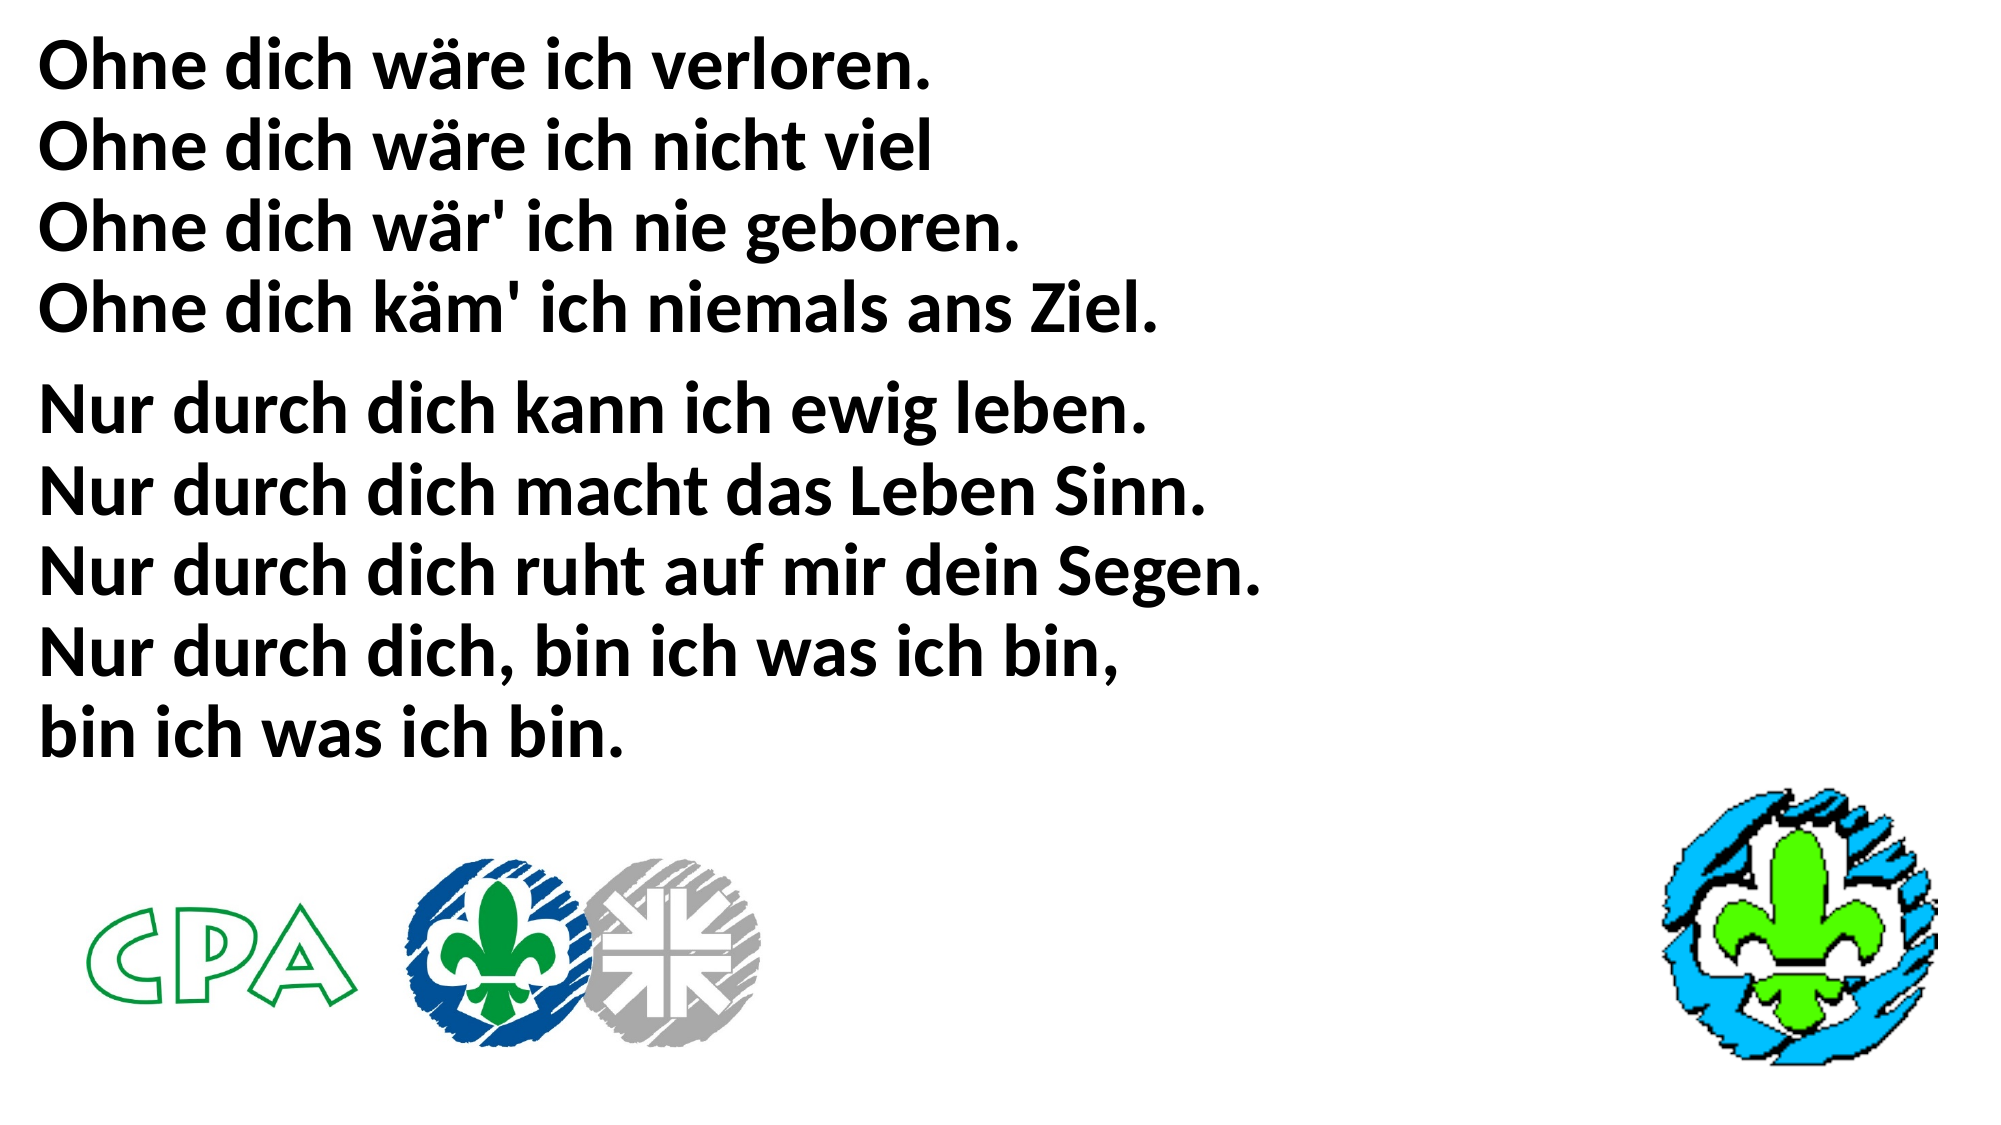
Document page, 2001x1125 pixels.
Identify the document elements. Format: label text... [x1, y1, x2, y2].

list Ohne dich wäre ich verloren. Ohne dich wäre ich nicht viel Ohne dich wär' ich nie geboren. Ohne dich käm' ich niemals ans Ziel. Nur durch dich kann ich ewig leben. Nur durch dich macht das Leben Sinn. Nur durch dich ruht auf mir dein Segen. Nur durch dich, bin ich was ich bin, bin ich was ich bin. [23, 17, 1863, 1014]
picture [86, 856, 763, 1048]
picture [1654, 786, 1938, 1070]
